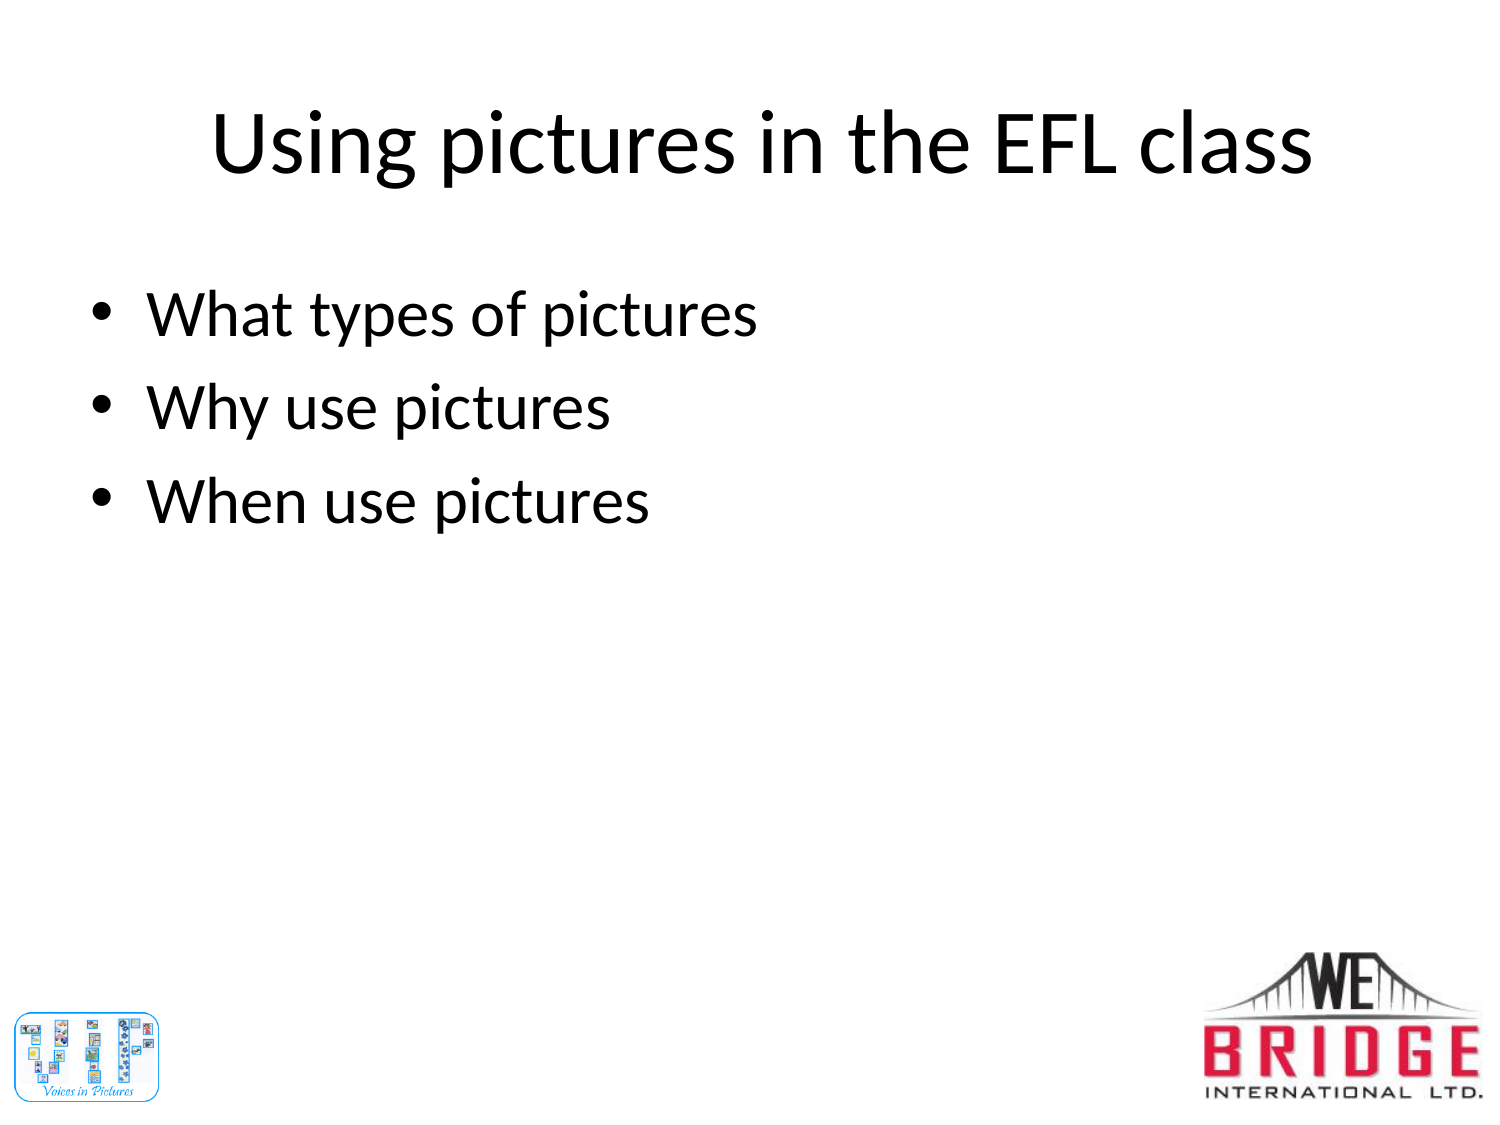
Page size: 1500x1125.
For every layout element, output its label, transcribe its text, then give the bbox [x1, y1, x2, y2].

list What types of pictures Why use pictures When use pictures [75, 262, 1425, 1005]
title Using pictures in the EFL class [88, 42, 1439, 231]
picture [13, 1012, 159, 1102]
picture [1204, 951, 1483, 1101]
